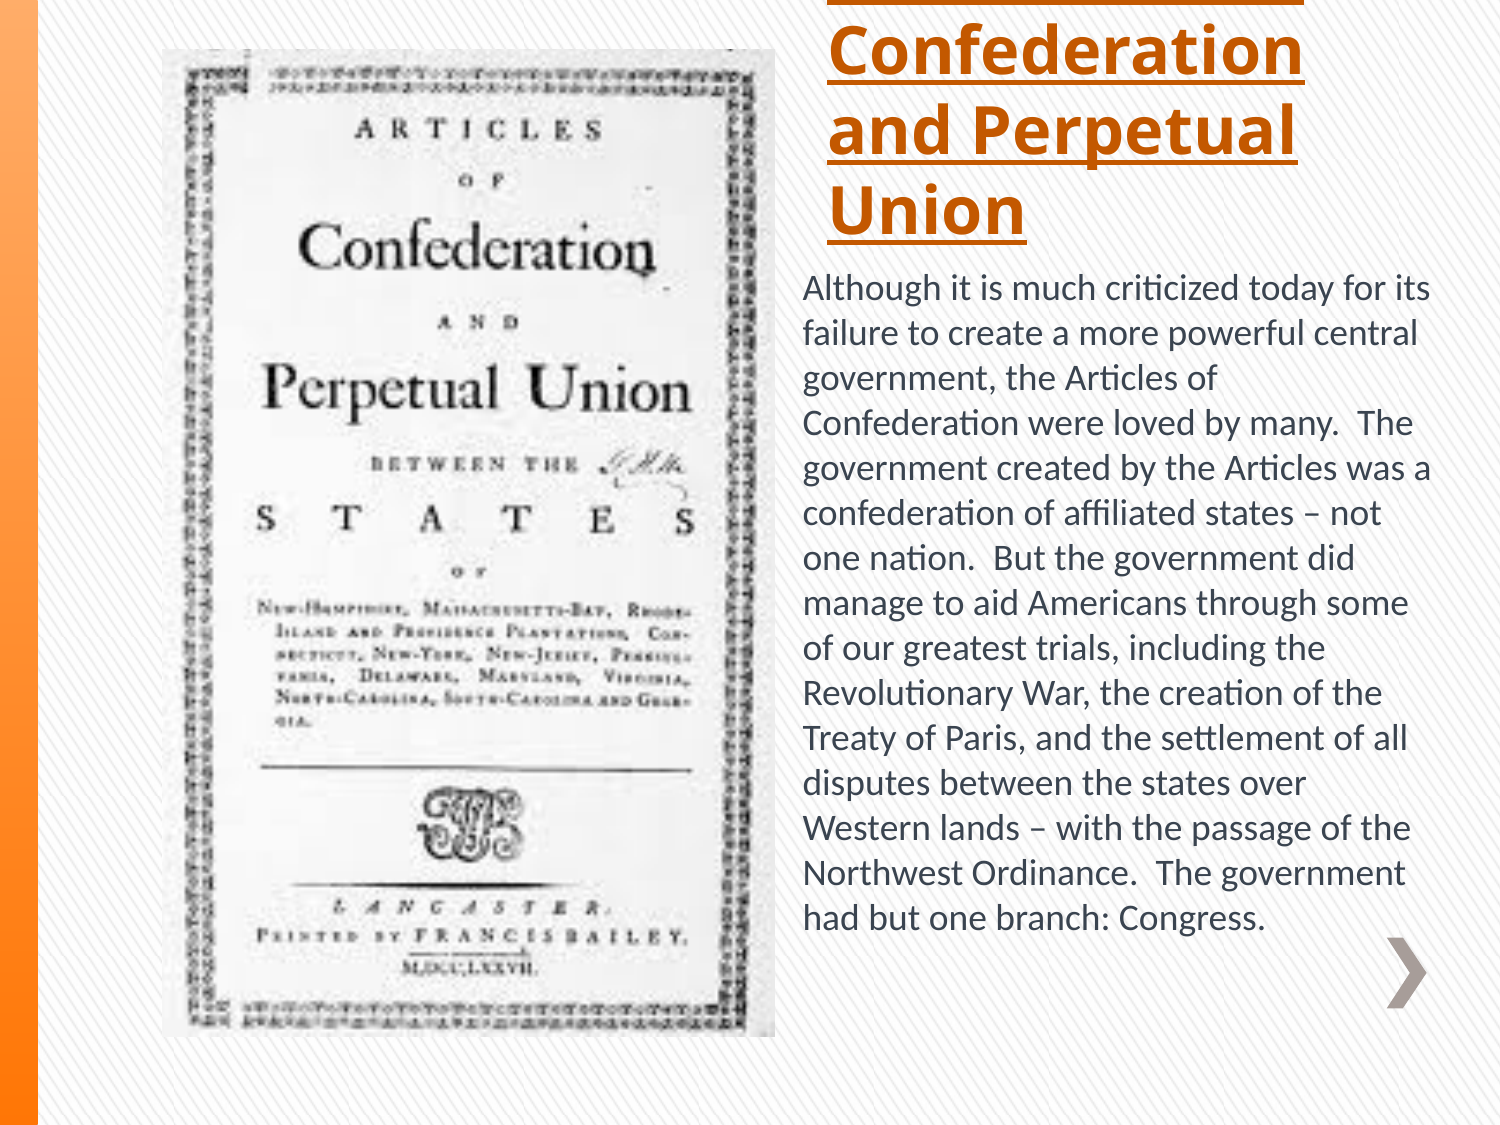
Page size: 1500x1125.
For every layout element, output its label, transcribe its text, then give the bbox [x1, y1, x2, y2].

title The Articles of Confederation and Perpetual Union [812, 64, 1431, 255]
list Although it is much criticized today for its failure to create a more powerful central government, the Articles of Confederation were loved by many. The government created by the Articles was a confederation of affiliated states – not one nation. But the government did manage to aid Americans through some of our greatest trials, including the Revolutionary War, the creation of the Treaty of Paris, and the settlement of all disputes between the states over Western lands – with the passage of the Northwest Ordinance. The government had but one branch: Congress. [787, 255, 1450, 1000]
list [162, 49, 776, 1037]
